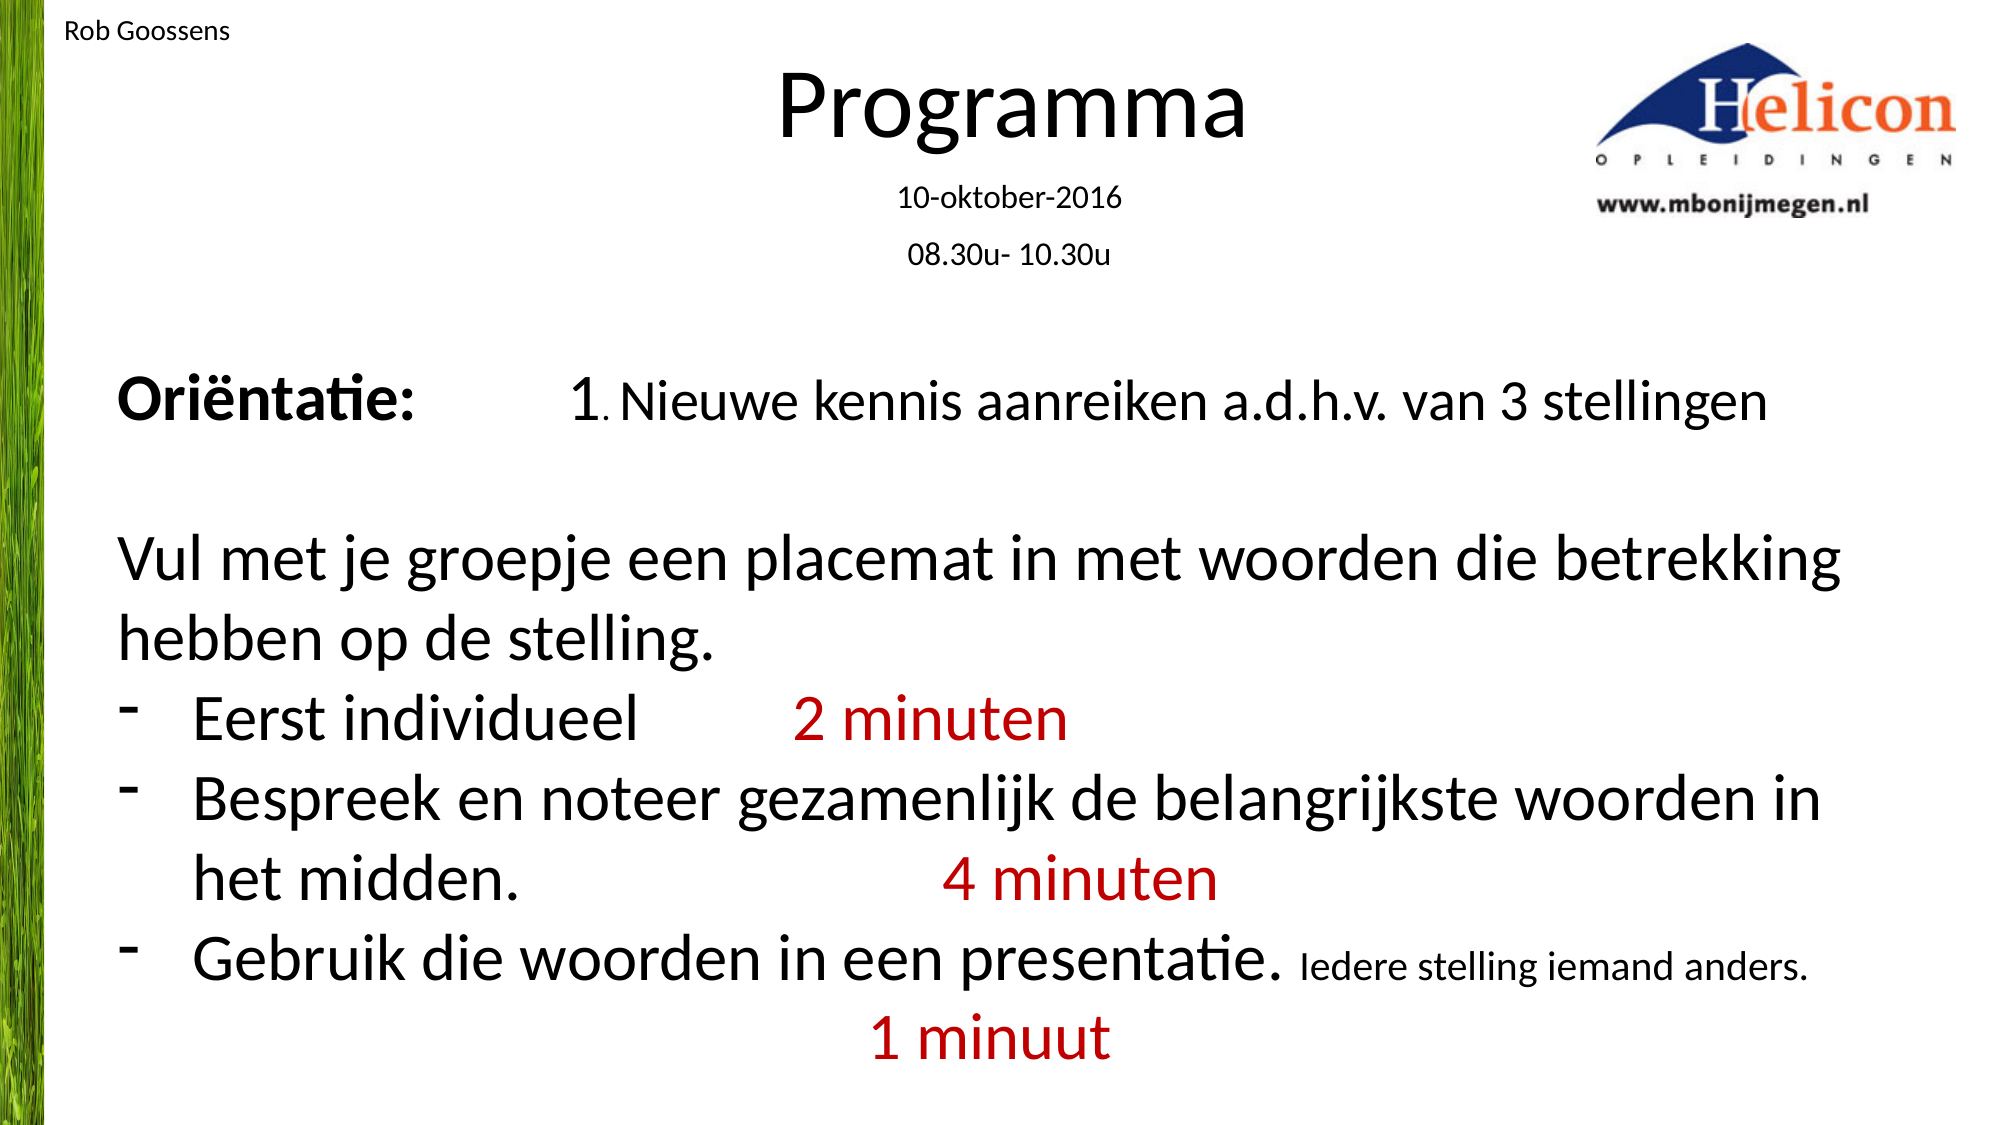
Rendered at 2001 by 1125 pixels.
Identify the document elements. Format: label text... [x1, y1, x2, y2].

text_box Rob Goossens [49, 3, 250, 54]
subtitle Programma 10-oktober-2016 08.30u- 10.30u [605, 43, 1422, 308]
text_box [0, 0, 45, 1125]
text_box Oriëntatie: 1. Nieuwe kennis aanreiken a.d.h.v. van 3 stellingen Vul met je groepje een placemat in met woorden die betrekking hebben op de stelling. Eerst individueel 2 minuten Bespreek en noteer gezamenlijk de belangrijkste woorden in het midden. 4 minuten Gebruik die woorden in een presentatie. Iedere stelling iemand anders. 1 minuut [102, 346, 1924, 1081]
picture [1596, 43, 1956, 218]
